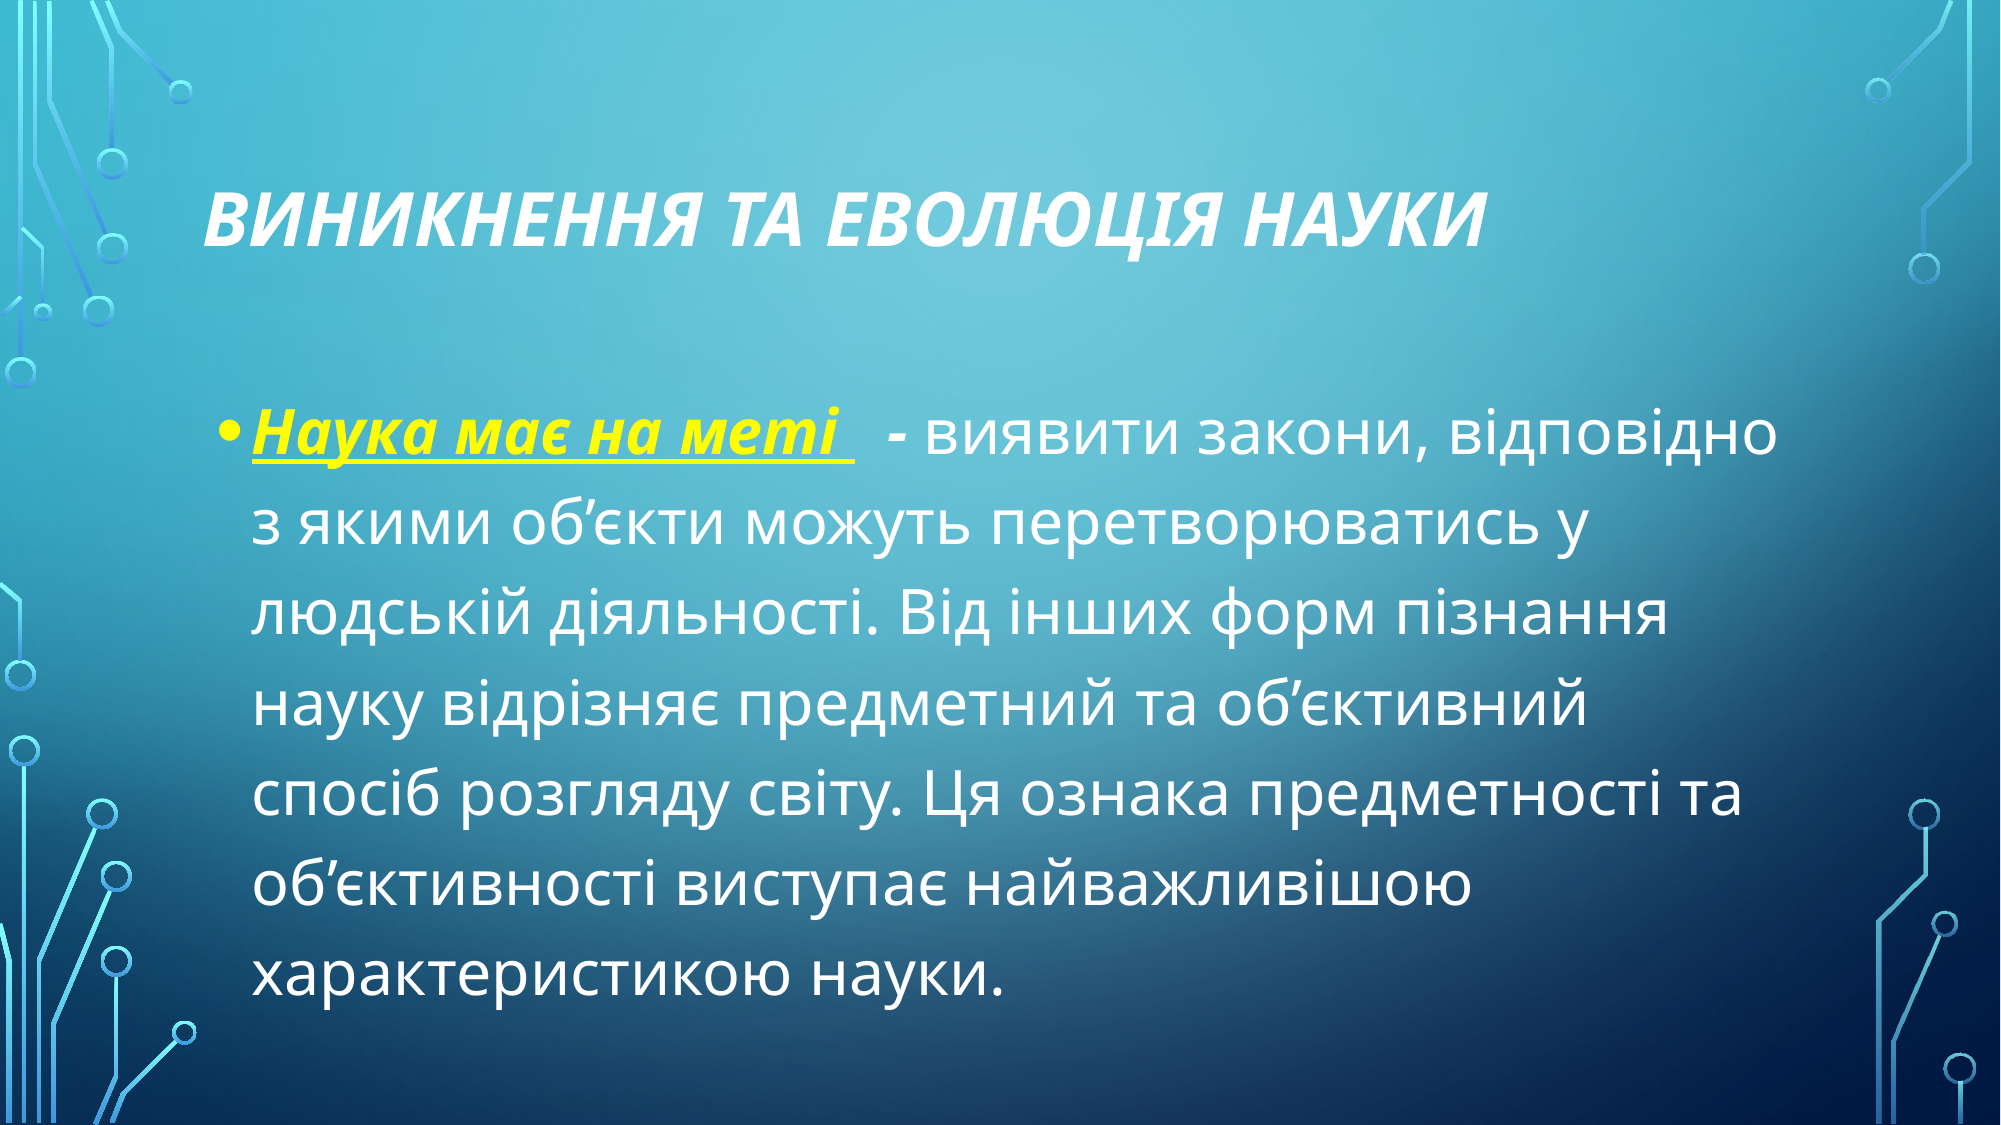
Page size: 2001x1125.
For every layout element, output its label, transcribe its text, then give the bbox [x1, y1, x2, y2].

list Наука має на меті - виявити закони, відповідно з якими об’єкти можуть перетворюватись у людській діяльності. Від інших форм пізнання науку відрізняє предметний та об’єктивний спосіб розгляду світу. Ця ознака предметності та об’єктивності виступає найважливішою характеристикою науки. [201, 369, 1813, 1029]
title Виникнення та еволюція науки [187, 101, 1813, 344]
